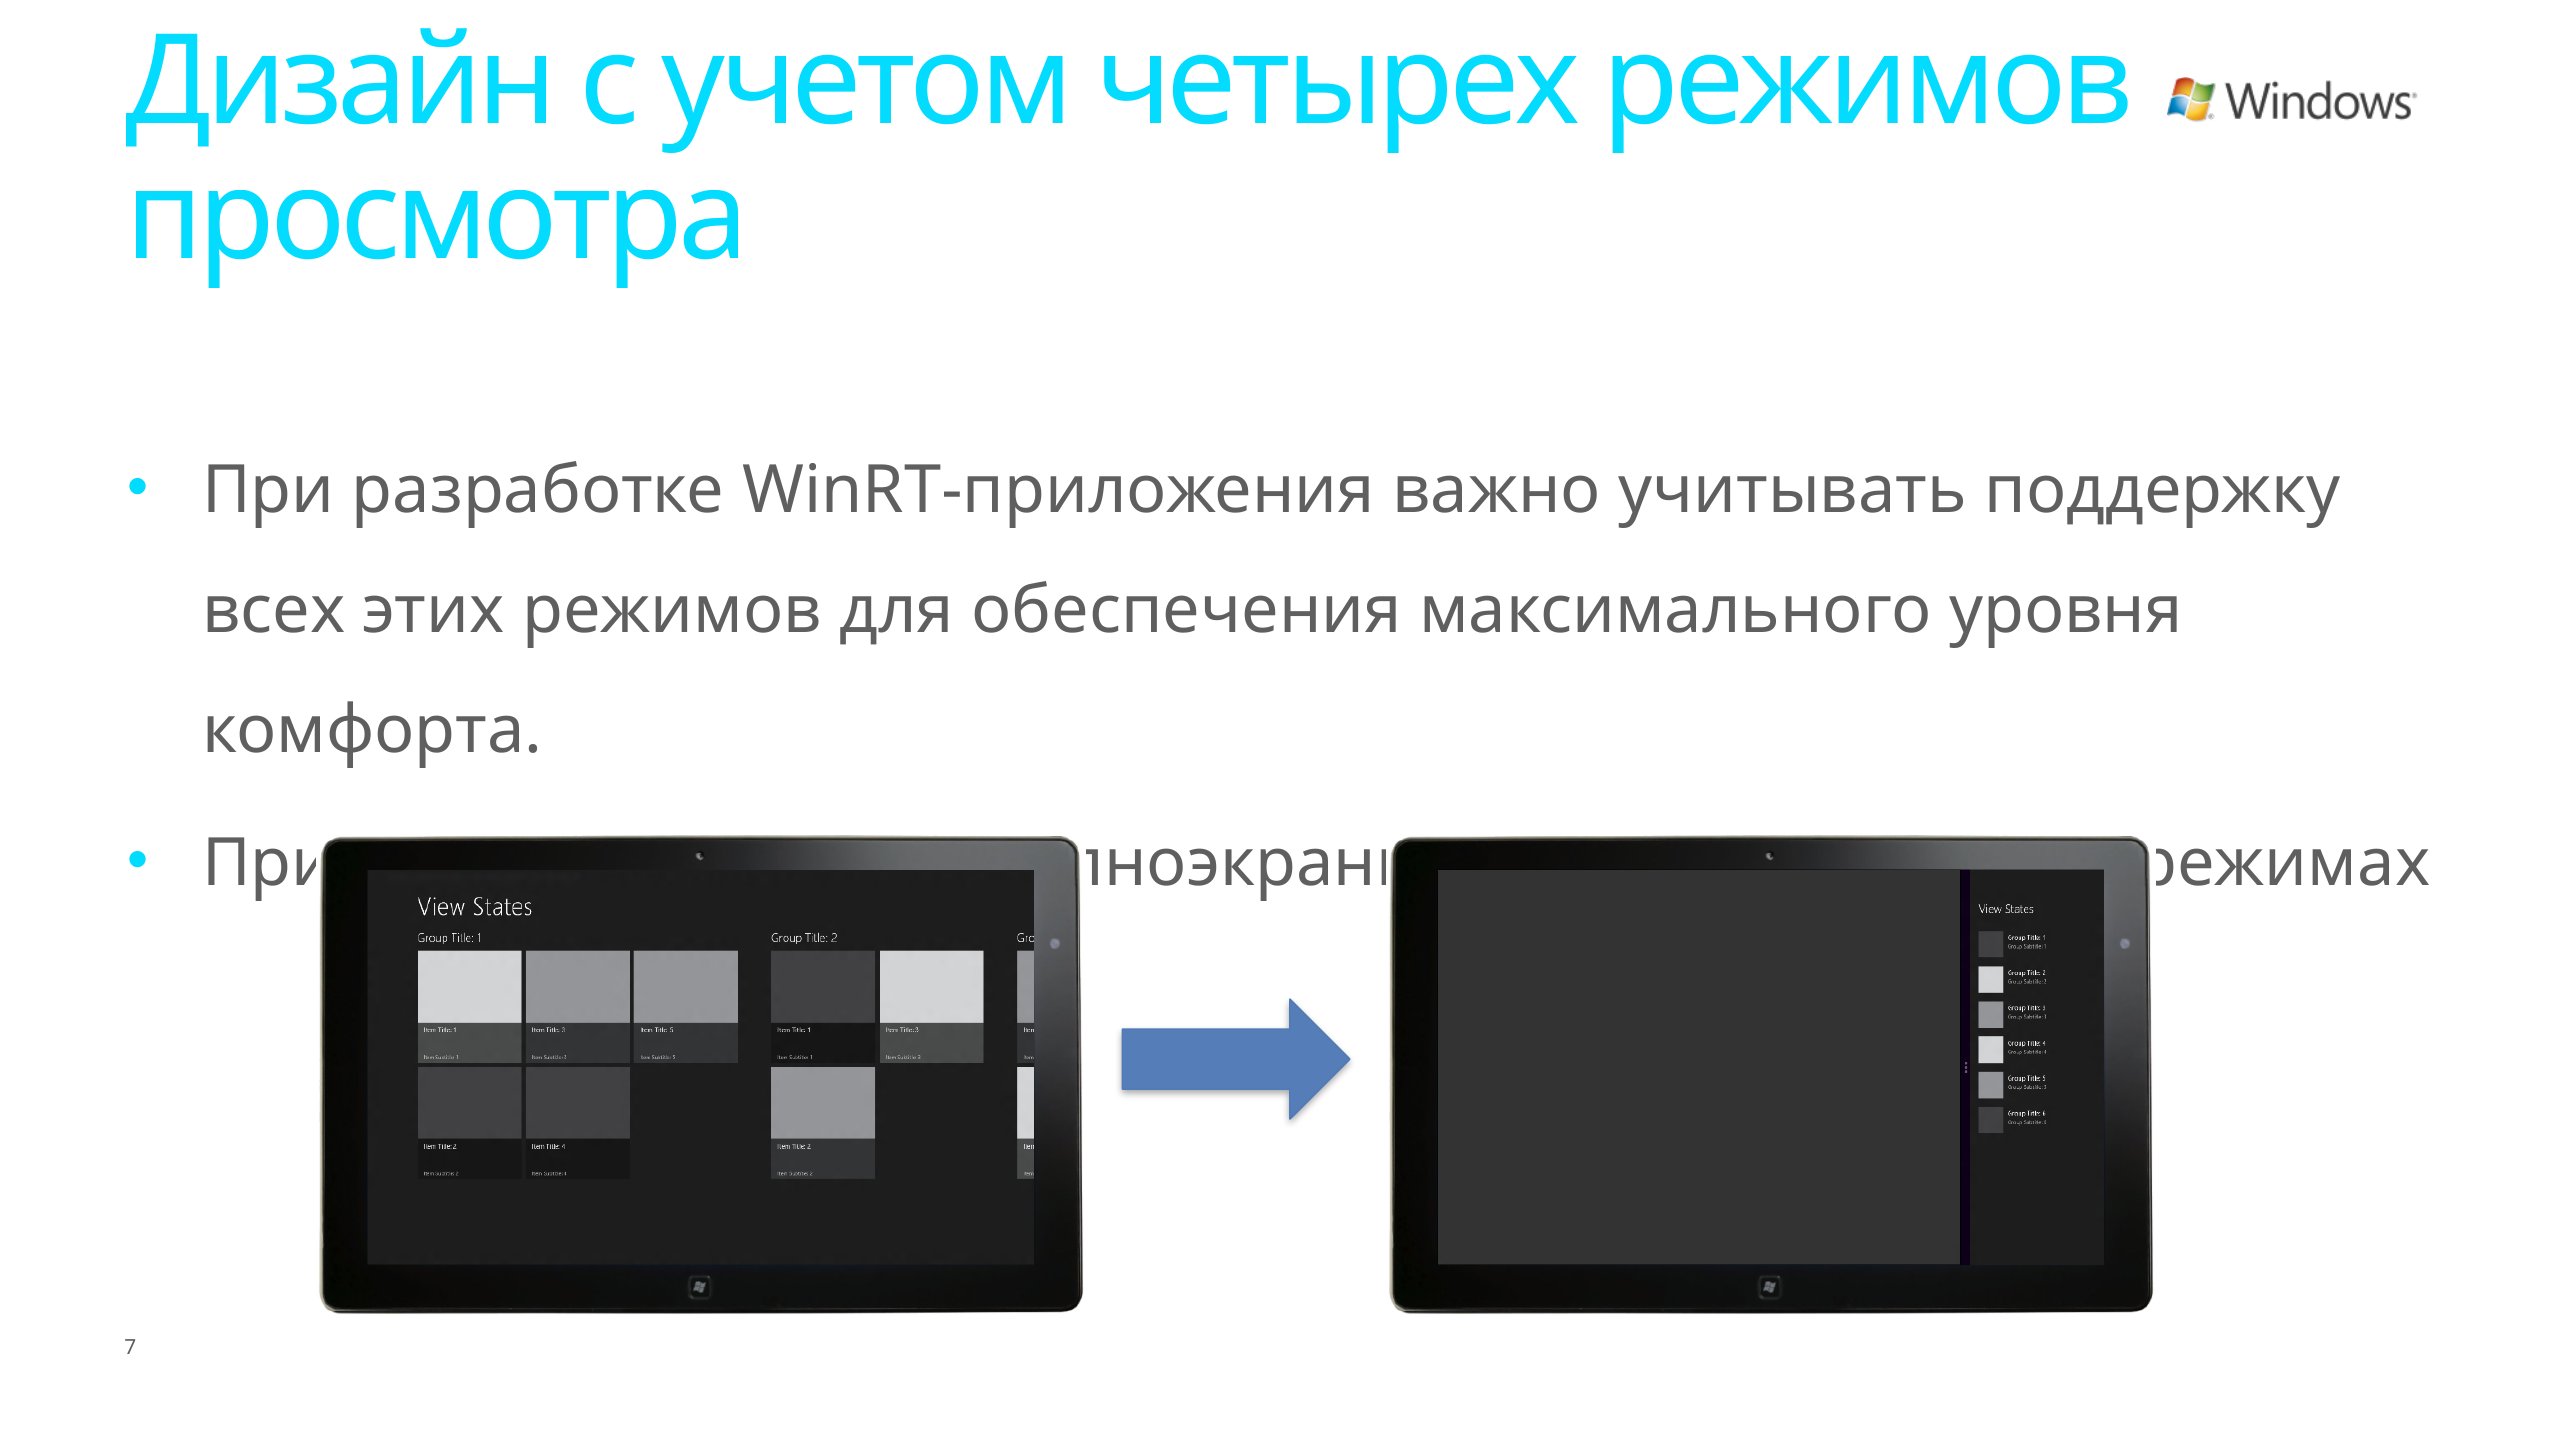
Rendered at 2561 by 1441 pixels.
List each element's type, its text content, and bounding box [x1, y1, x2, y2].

picture [316, 834, 1086, 1317]
picture [1386, 834, 2156, 1317]
text_box [1121, 998, 1351, 1120]
title Дизайн с учетом четырех режимов просмотра [125, 48, 2468, 286]
list При разработке WinRT-приложения важно учитывать поддержку всех этих режимов для обеспечения максимального уровня комфорта. Пример: приложение в полноэкранном и прикрепленном режимах [127, 405, 2470, 786]
